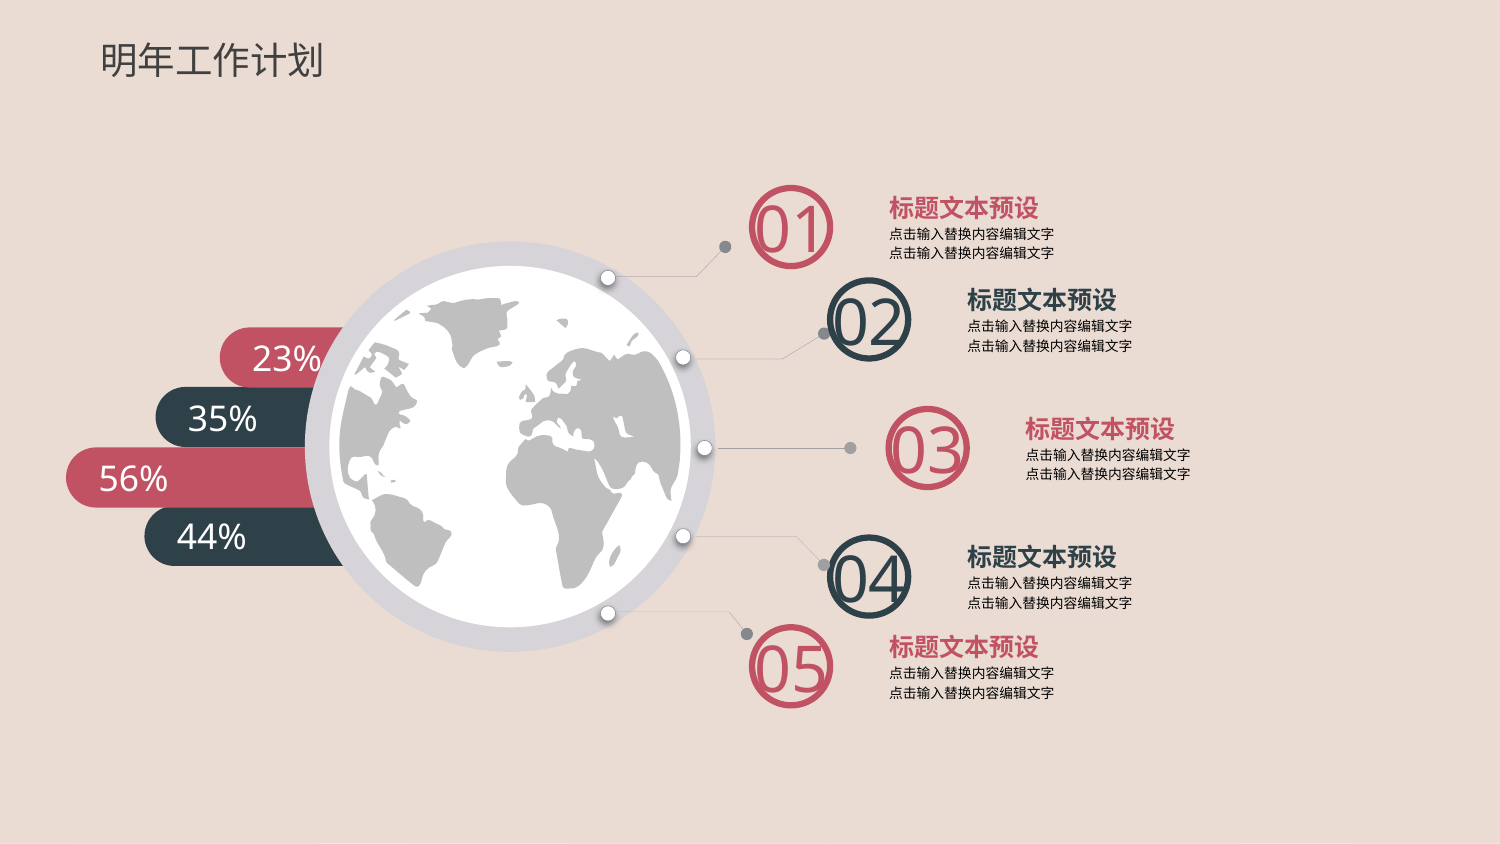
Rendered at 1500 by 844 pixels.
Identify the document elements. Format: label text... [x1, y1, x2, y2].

text_box 明年工作计划 [100, 28, 450, 91]
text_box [600, 187, 1455, 706]
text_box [65, 327, 299, 567]
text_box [304, 241, 595, 653]
